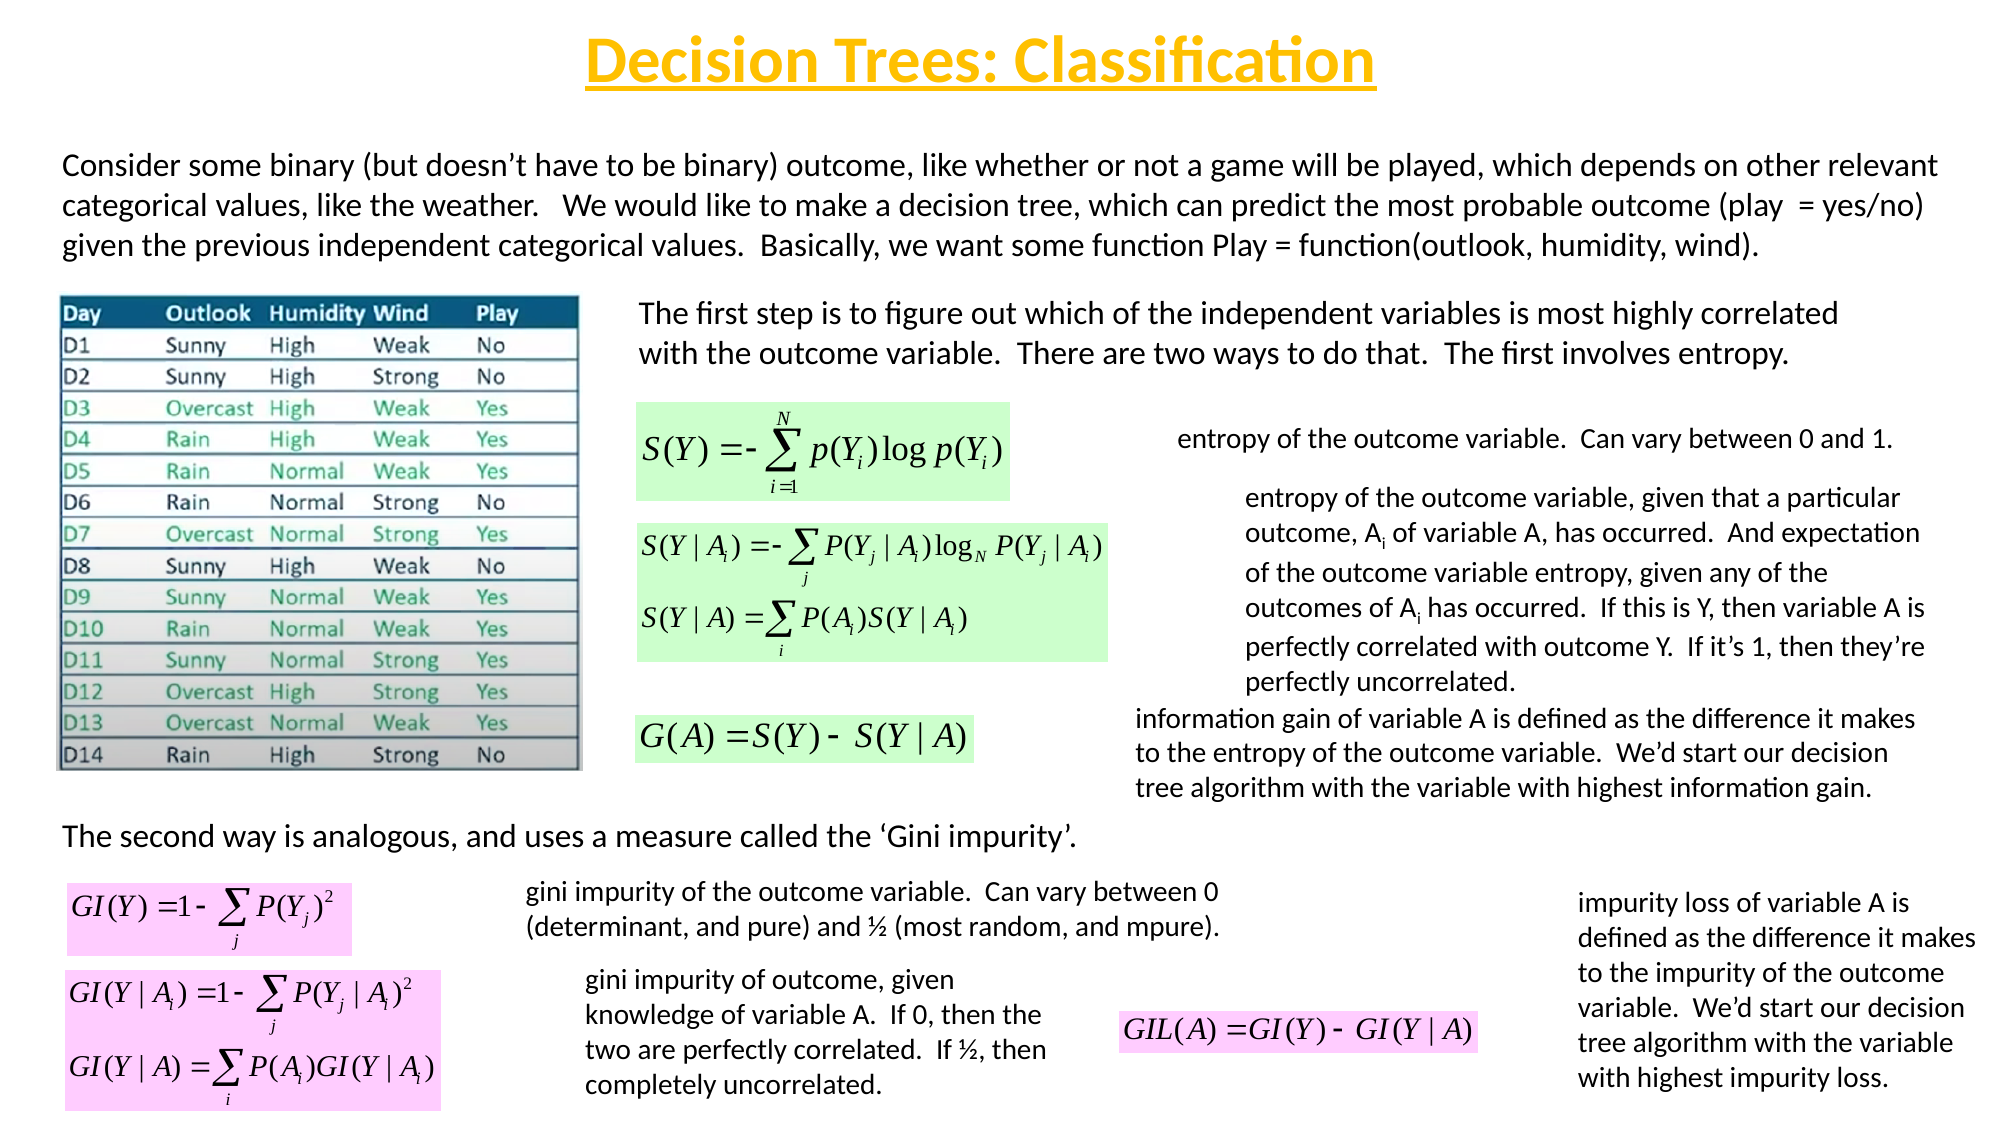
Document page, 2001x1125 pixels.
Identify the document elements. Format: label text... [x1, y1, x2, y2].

text_box gini impurity of outcome, given knowledge of variable A. If 0, then the two are perfectly correlated. If ½, then completely uncorrelated. [570, 952, 1070, 1108]
text_box entropy of the outcome variable, given that a particular outcome, Ai of variable A, has occurred. And expectation of the outcome variable entropy, given any of the outcomes of Ai has occurred. If this is Y, then variable A is perfectly correlated with outcome Y. If it’s 1, then they’re perfectly uncorrelated. [1230, 470, 1965, 705]
text_box The second way is analogous, and uses a measure called the ‘Gini impurity’. [47, 807, 1099, 862]
text_box information gain of variable A is defined as the difference it makes to the entropy of the outcome variable. We’d start our decision tree algorithm with the variable with highest information gain. [1120, 691, 1957, 812]
text_box gini impurity of the outcome variable. Can vary between 0 (determinant, and pure) and ½ (most random, and mpure). [510, 864, 1390, 950]
text_box Consider some binary (but doesn’t have to be binary) outcome, like whether or not a game will be played, which depends on other relevant categorical values, like the weather. We would like to make a decision tree, which can predict the most probable outcome (play = yes/no) given the previous independent categorical values. Basically, we want some function Play = function(outlook, humidity, wind). [47, 136, 1968, 271]
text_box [636, 523, 1108, 663]
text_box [64, 969, 441, 1112]
text_box The first step is to figure out which of the independent variables is most highly correlated with the outcome variable. There are two ways to do that. The first involves entropy. [623, 283, 1923, 379]
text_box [634, 715, 974, 763]
text_box Decision Trees: Classification [570, 8, 1423, 103]
picture [56, 291, 583, 771]
text_box impurity loss of variable A is defined as the difference it makes to the impurity of the outcome variable. We’d start our decision tree algorithm with the variable with highest impurity loss. [1563, 875, 1999, 1101]
text_box entropy of the outcome variable. Can vary between 0 and 1. [1162, 411, 1923, 462]
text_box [636, 402, 1011, 502]
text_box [1119, 1010, 1479, 1053]
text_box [67, 883, 352, 956]
